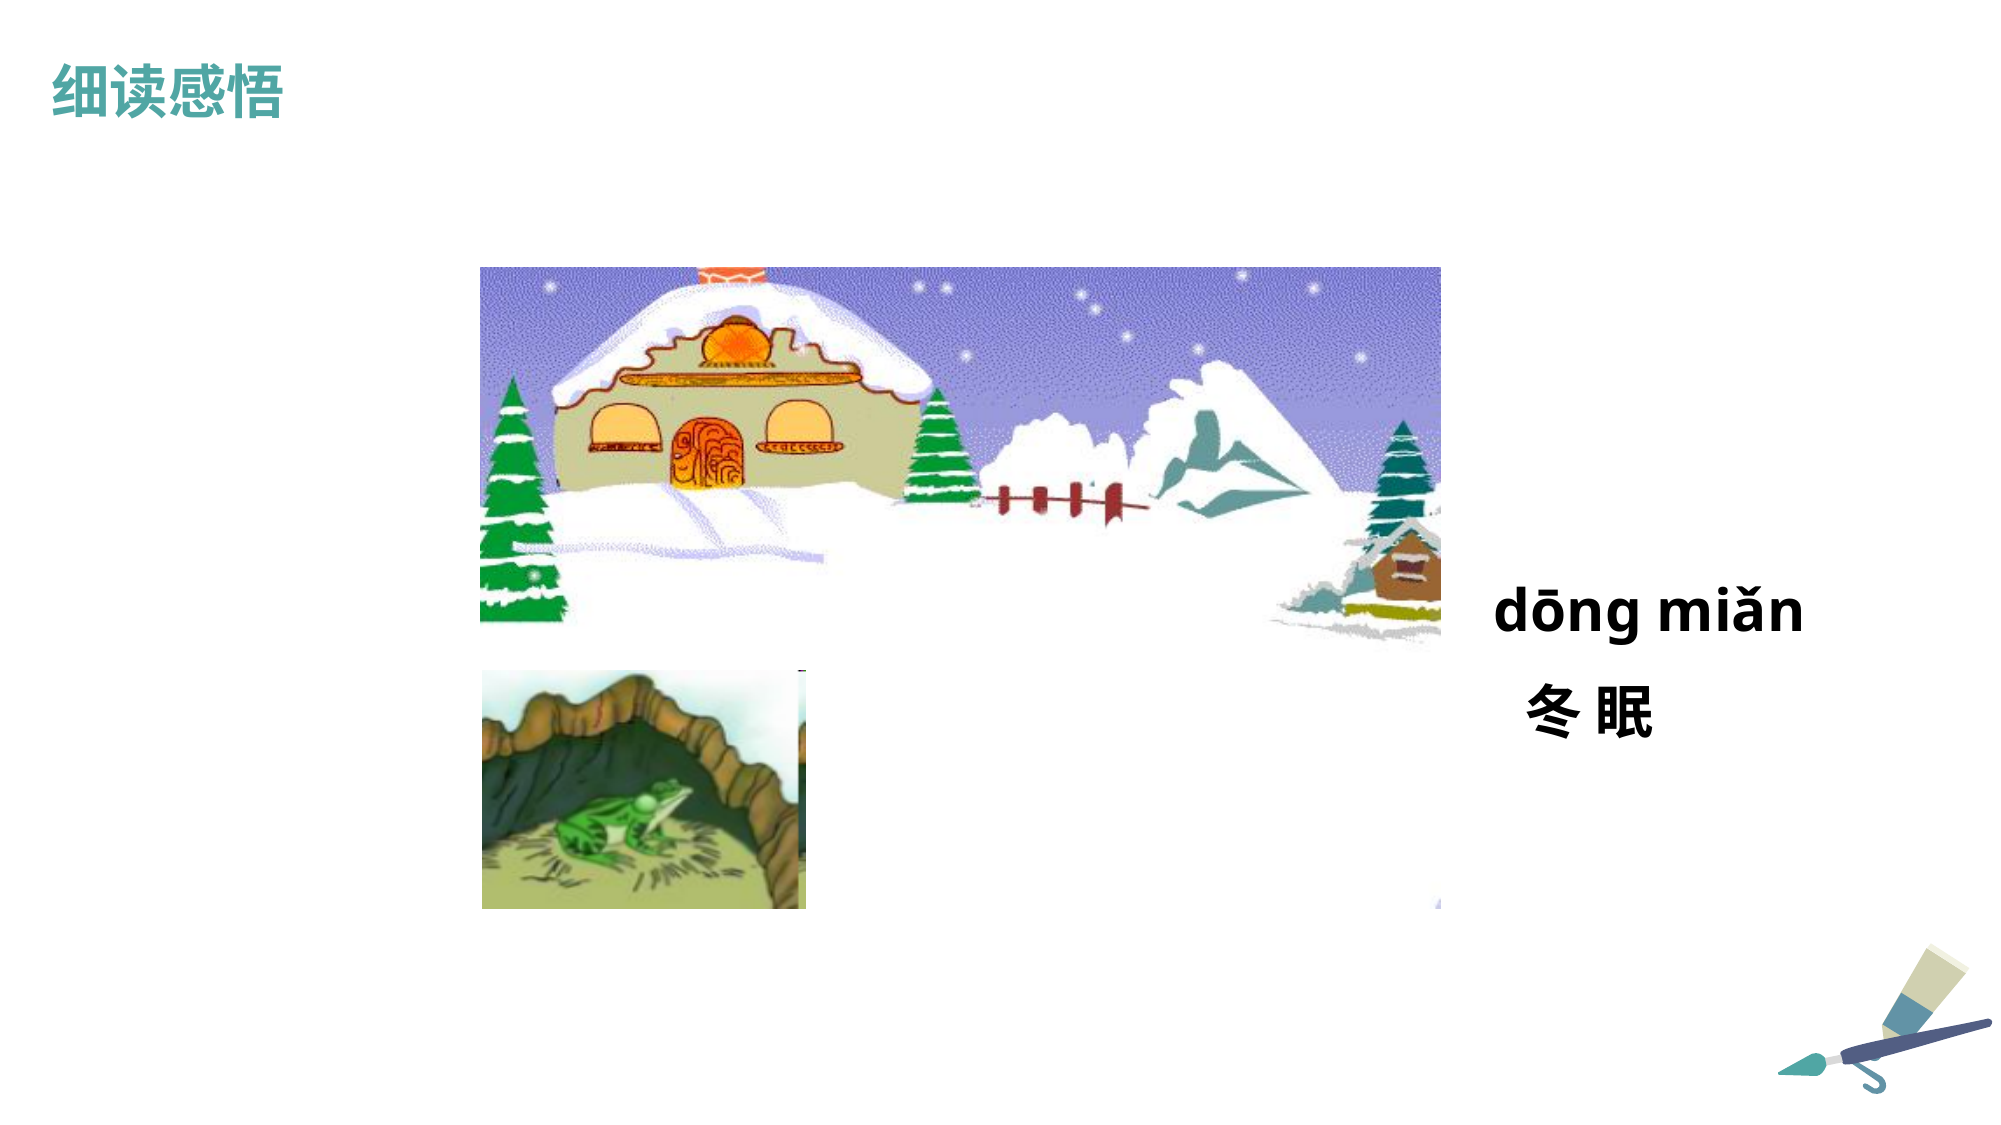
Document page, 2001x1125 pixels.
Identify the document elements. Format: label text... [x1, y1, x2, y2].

picture [480, 267, 1441, 909]
text_box 冬 眠 [1509, 667, 1977, 753]
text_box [1811, 945, 1974, 1125]
text_box 细读感悟 [36, 48, 356, 133]
text_box dōnɡ miǎn [1479, 565, 1946, 651]
